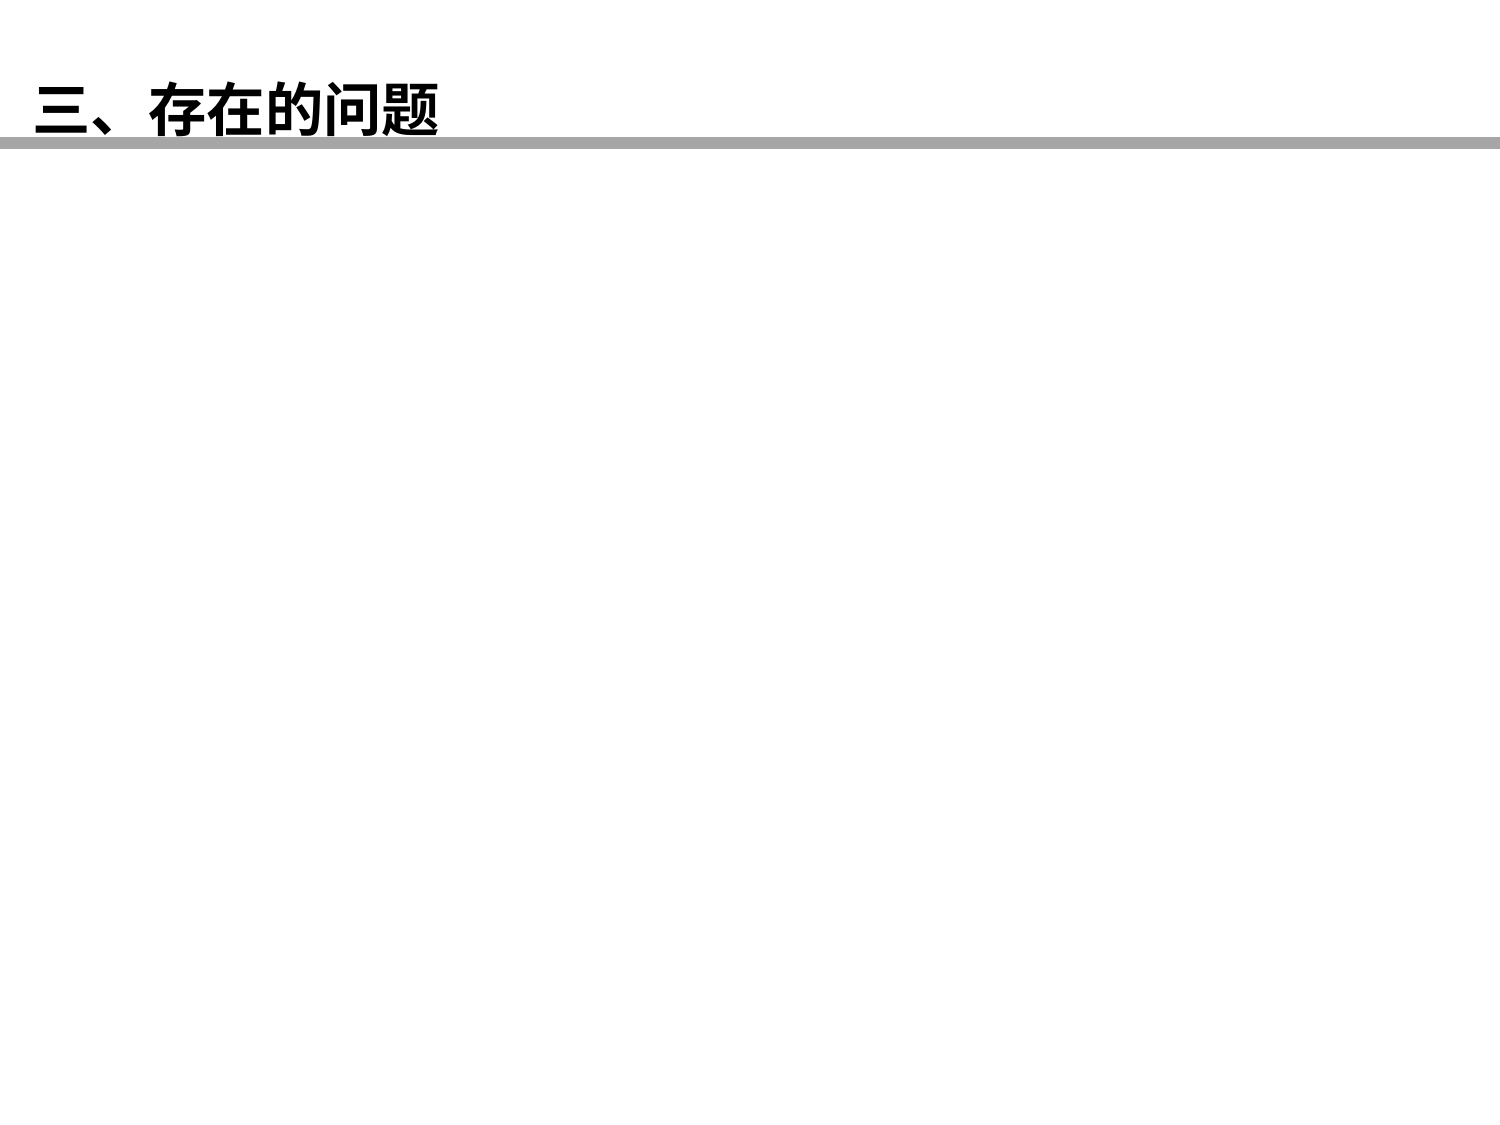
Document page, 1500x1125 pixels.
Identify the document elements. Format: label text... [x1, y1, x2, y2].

text_box [1258, 137, 1500, 149]
text_box [0, 137, 17, 149]
text_box 三、存在的问题 [17, 30, 1258, 151]
